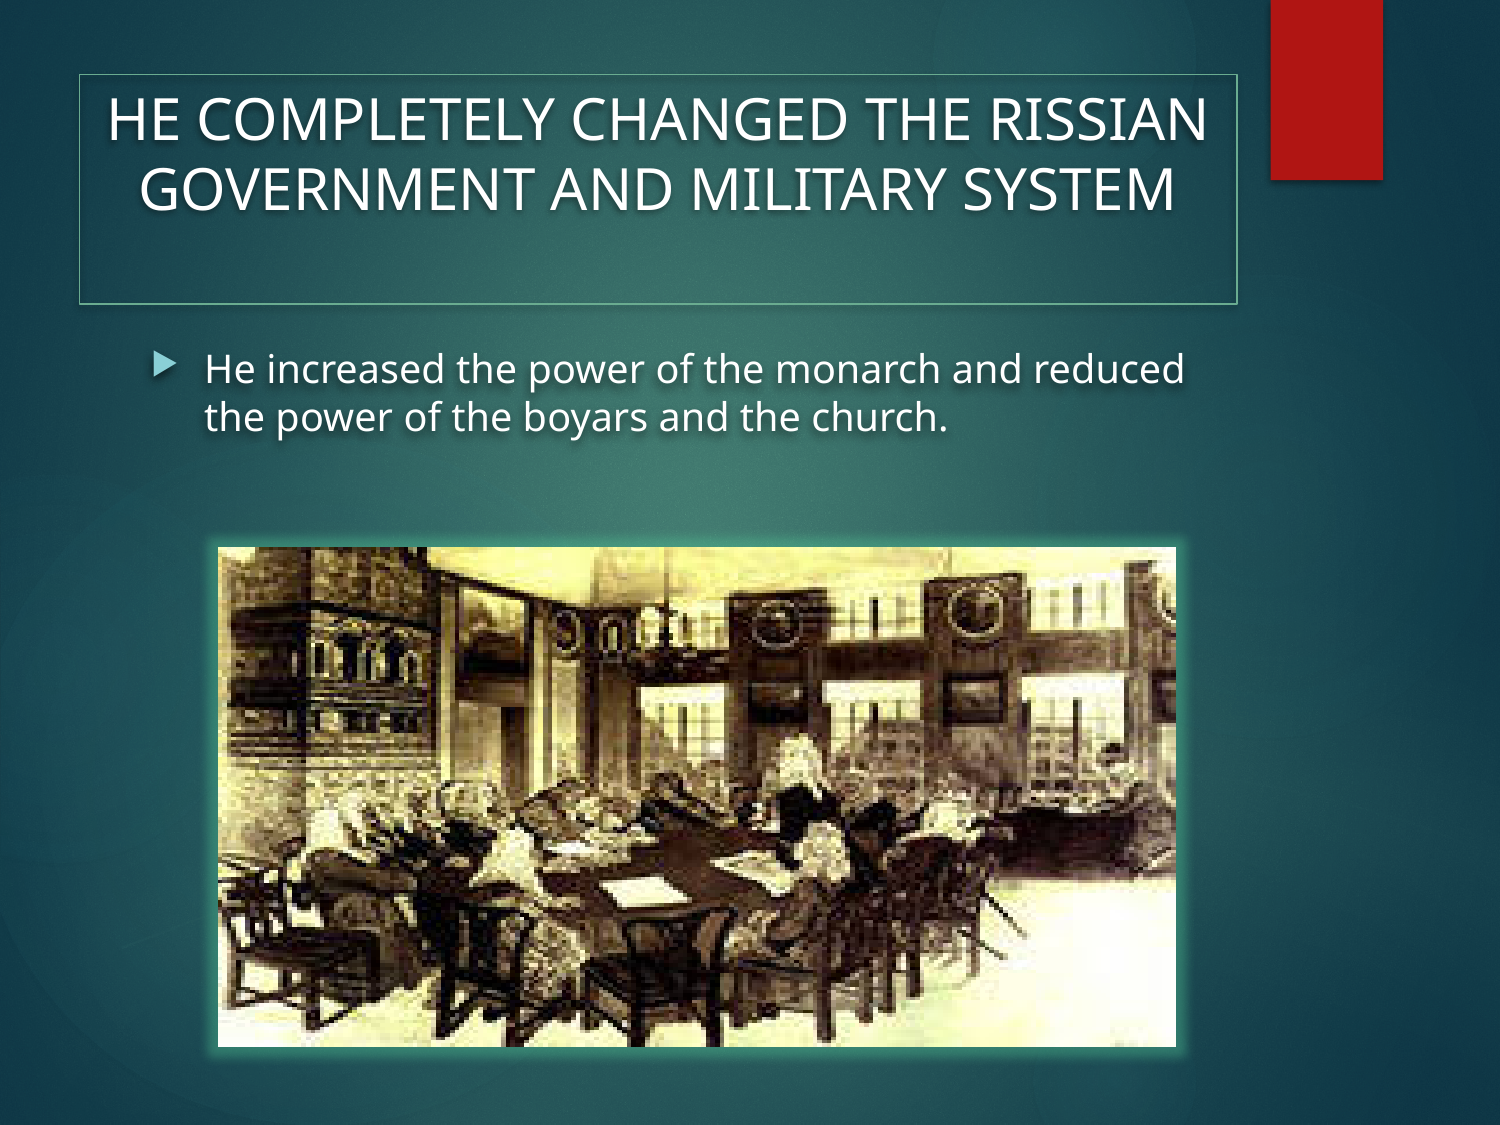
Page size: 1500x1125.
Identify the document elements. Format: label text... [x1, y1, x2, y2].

picture [218, 547, 1176, 1047]
list He increased the power of the monarch and reduced the power of the boyars and the church. [135, 336, 1237, 516]
title HE COMPLETELY CHANGED THE RISSIAN GOVERNMENT AND MILITARY SYSTEM [79, 74, 1238, 305]
